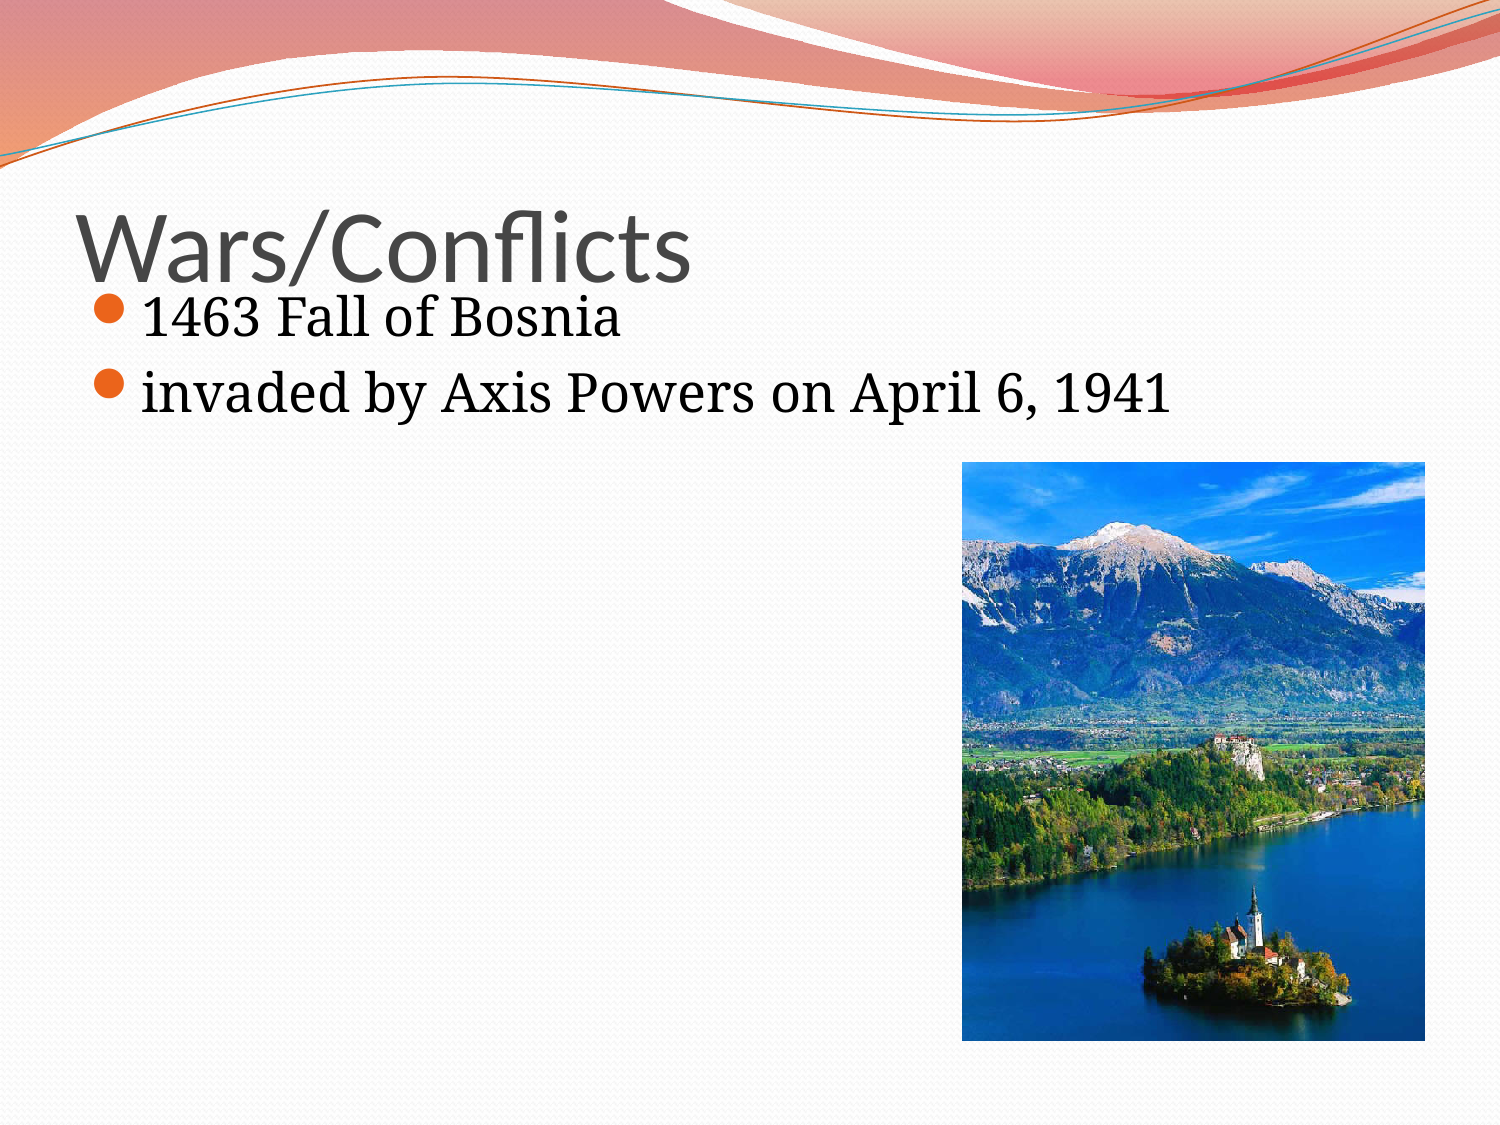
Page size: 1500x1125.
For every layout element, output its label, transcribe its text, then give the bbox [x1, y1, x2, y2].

picture [962, 462, 1425, 1041]
title Wars/Conflicts [75, 115, 1425, 275]
list 1463 Fall of Bosnia invaded by Axis Powers on April 6, 1941 [75, 275, 1425, 1005]
